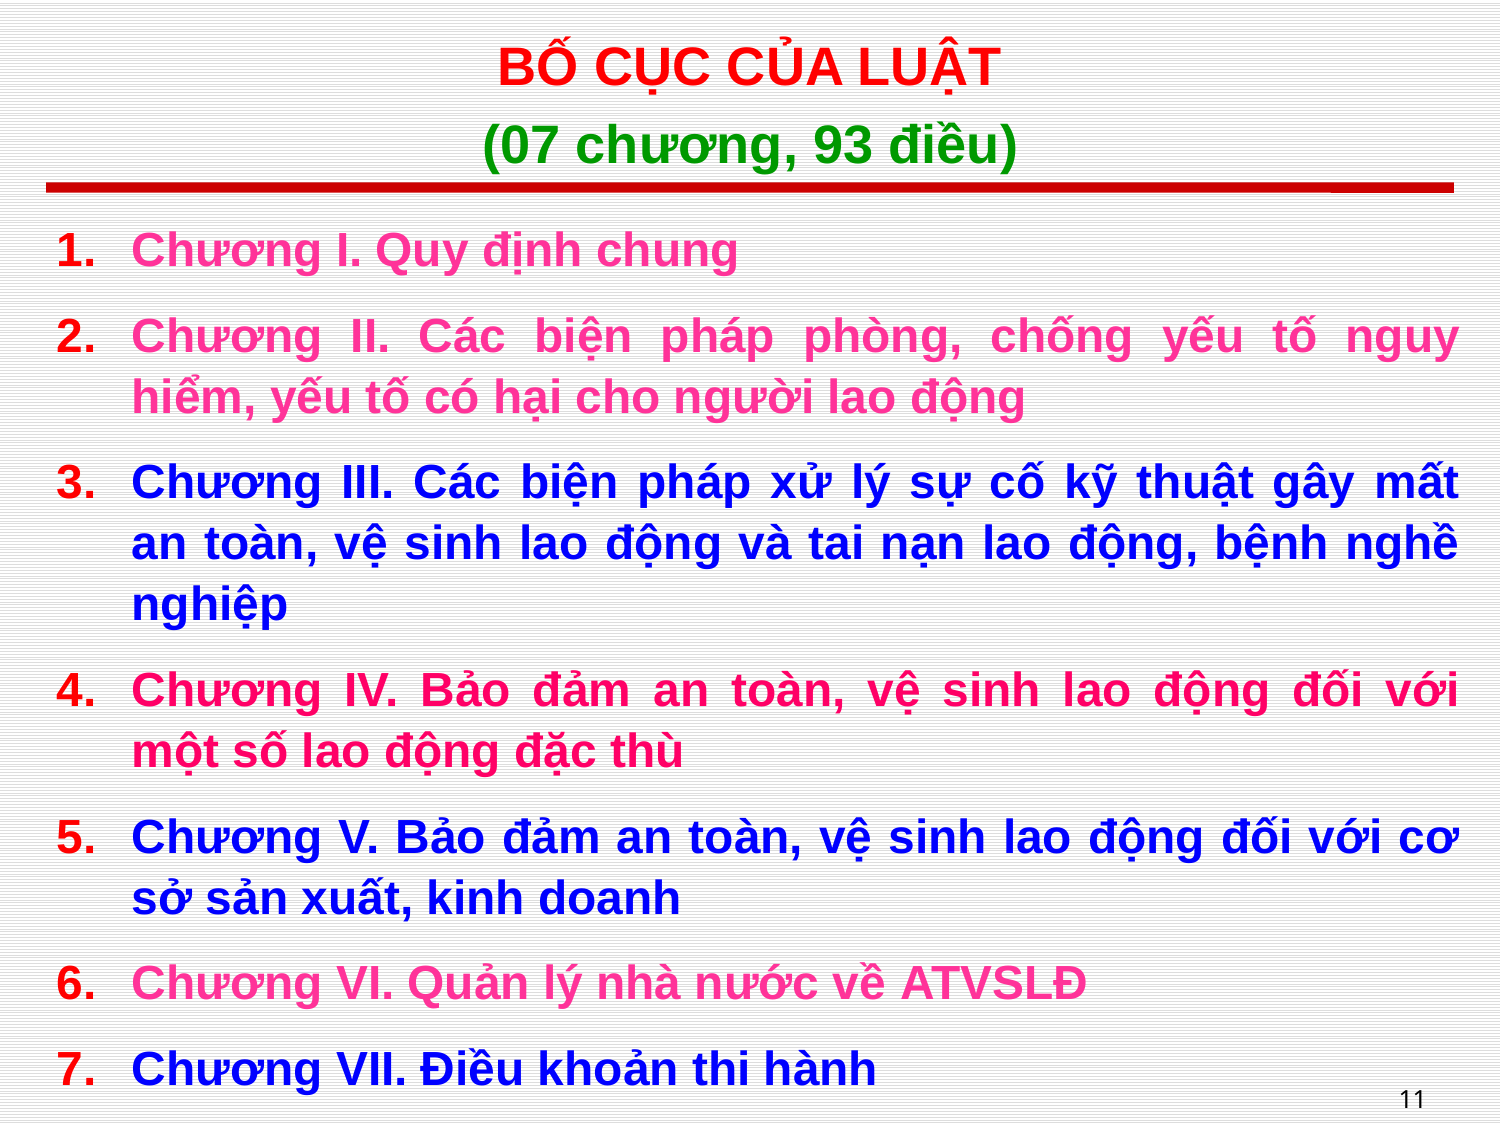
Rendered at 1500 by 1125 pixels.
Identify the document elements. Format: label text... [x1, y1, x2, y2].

title BỐ CỤC CỦA LUẬT (07 chương, 93 điều) [38, 9, 1463, 185]
text_box Chương I. Quy định chung Chương II. Các biện pháp phòng, chống yếu tố nguy hiểm, yếu tố có hại cho người lao động Chương III. Các biện pháp xử lý sự cố kỹ thuật gây mất an toàn, vệ sinh lao động và tai nạn lao động, bệnh nghề nghiệp Chương IV. Bảo đảm an toàn, vệ sinh lao động đối với một số lao động đặc thù Chương V. Bảo đảm an toàn, vệ sinh lao động đối với cơ sở sản xuất, kinh doanh Chương VI. Quản lý nhà nước về ATVSLĐ Chương VII. Điều khoản thi hành [23, 199, 1477, 1088]
